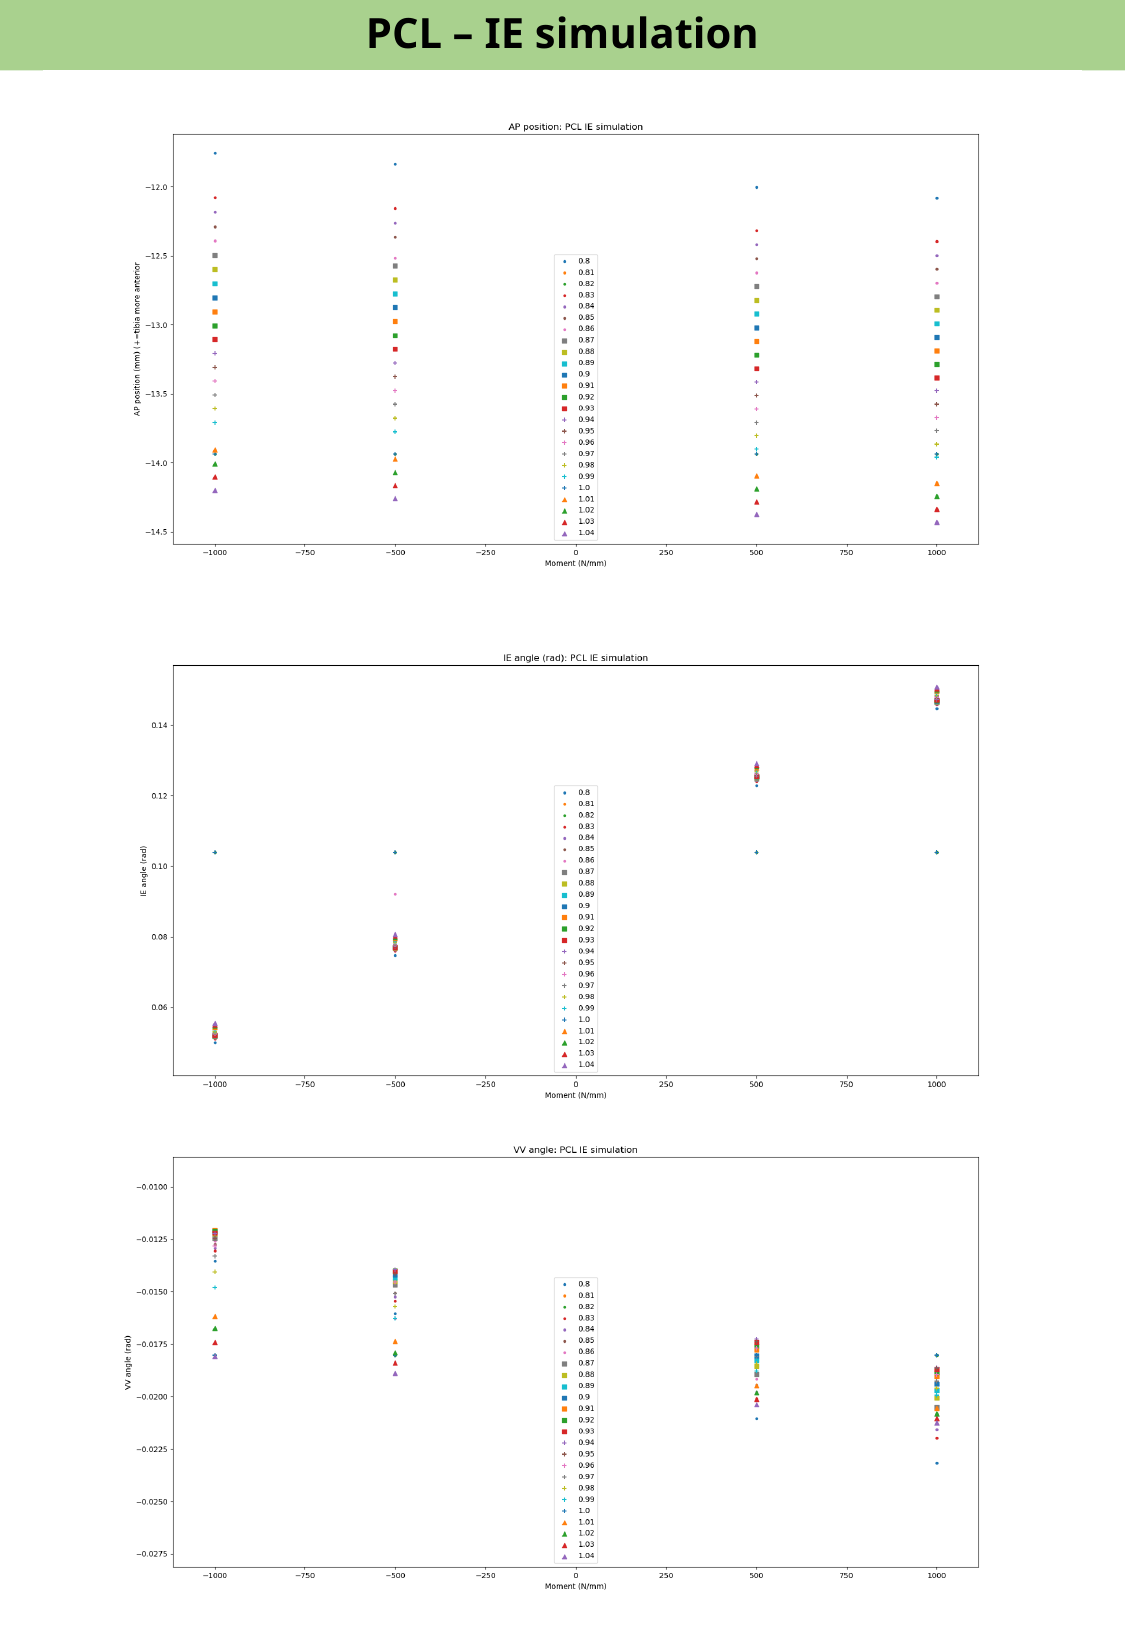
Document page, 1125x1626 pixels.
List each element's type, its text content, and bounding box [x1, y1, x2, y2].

picture [43, 70, 1082, 1625]
text_box PCL – IE simulation [0, 0, 1125, 71]
